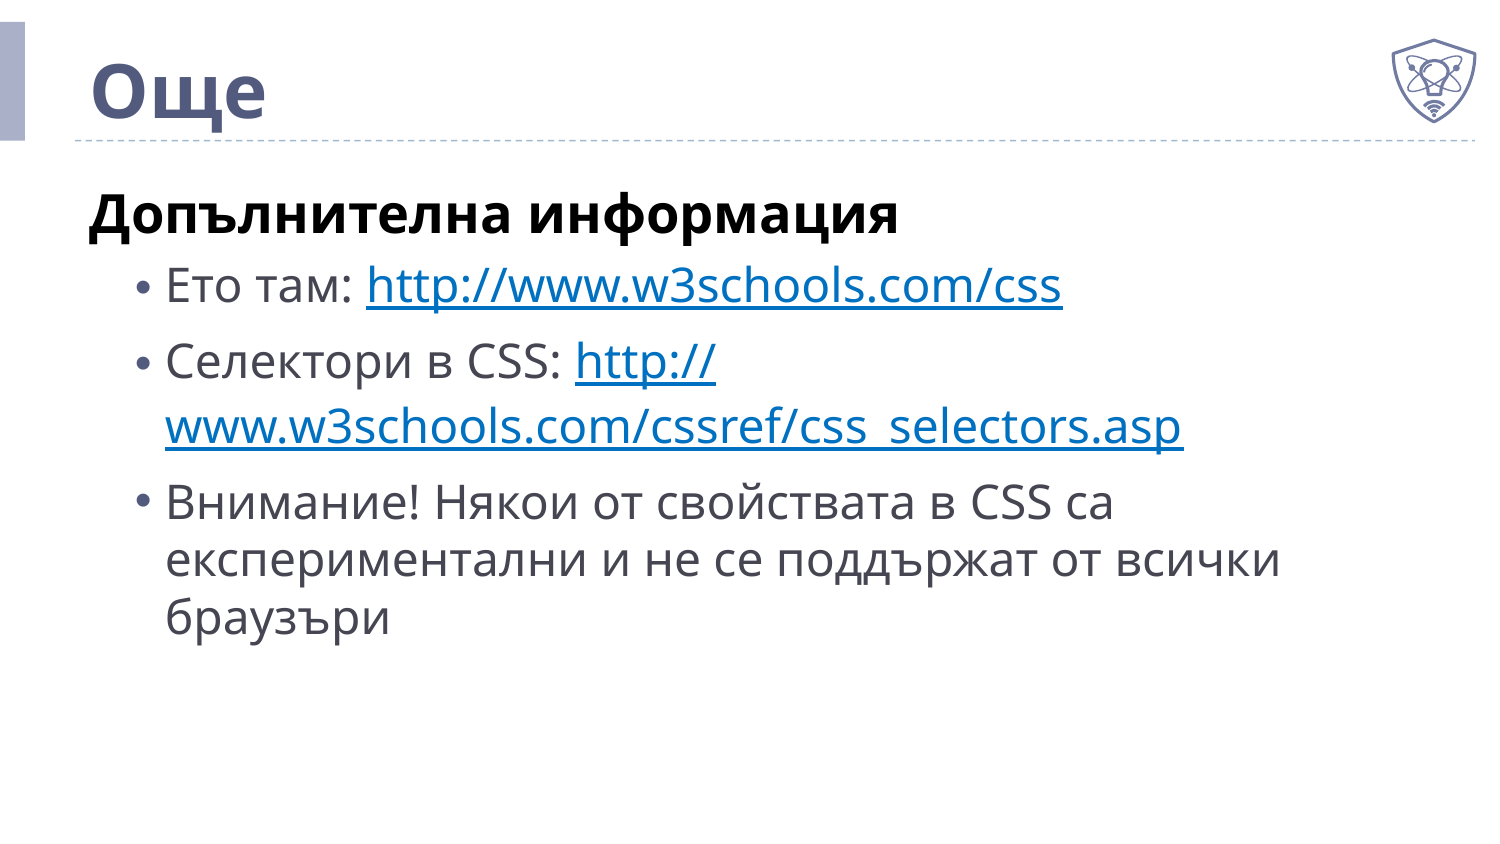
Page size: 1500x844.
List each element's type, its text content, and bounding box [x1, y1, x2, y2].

list Допълнителна информация Ето там: http://www.w3schools.com/css Селектори в CSS: http://www.w3schools.com/cssref/css_selectors.asp Внимание! Някои от свойствата в CSS са експериментални и не се поддържат от всички браузъри [75, 171, 1475, 835]
title Още [75, 18, 1475, 141]
